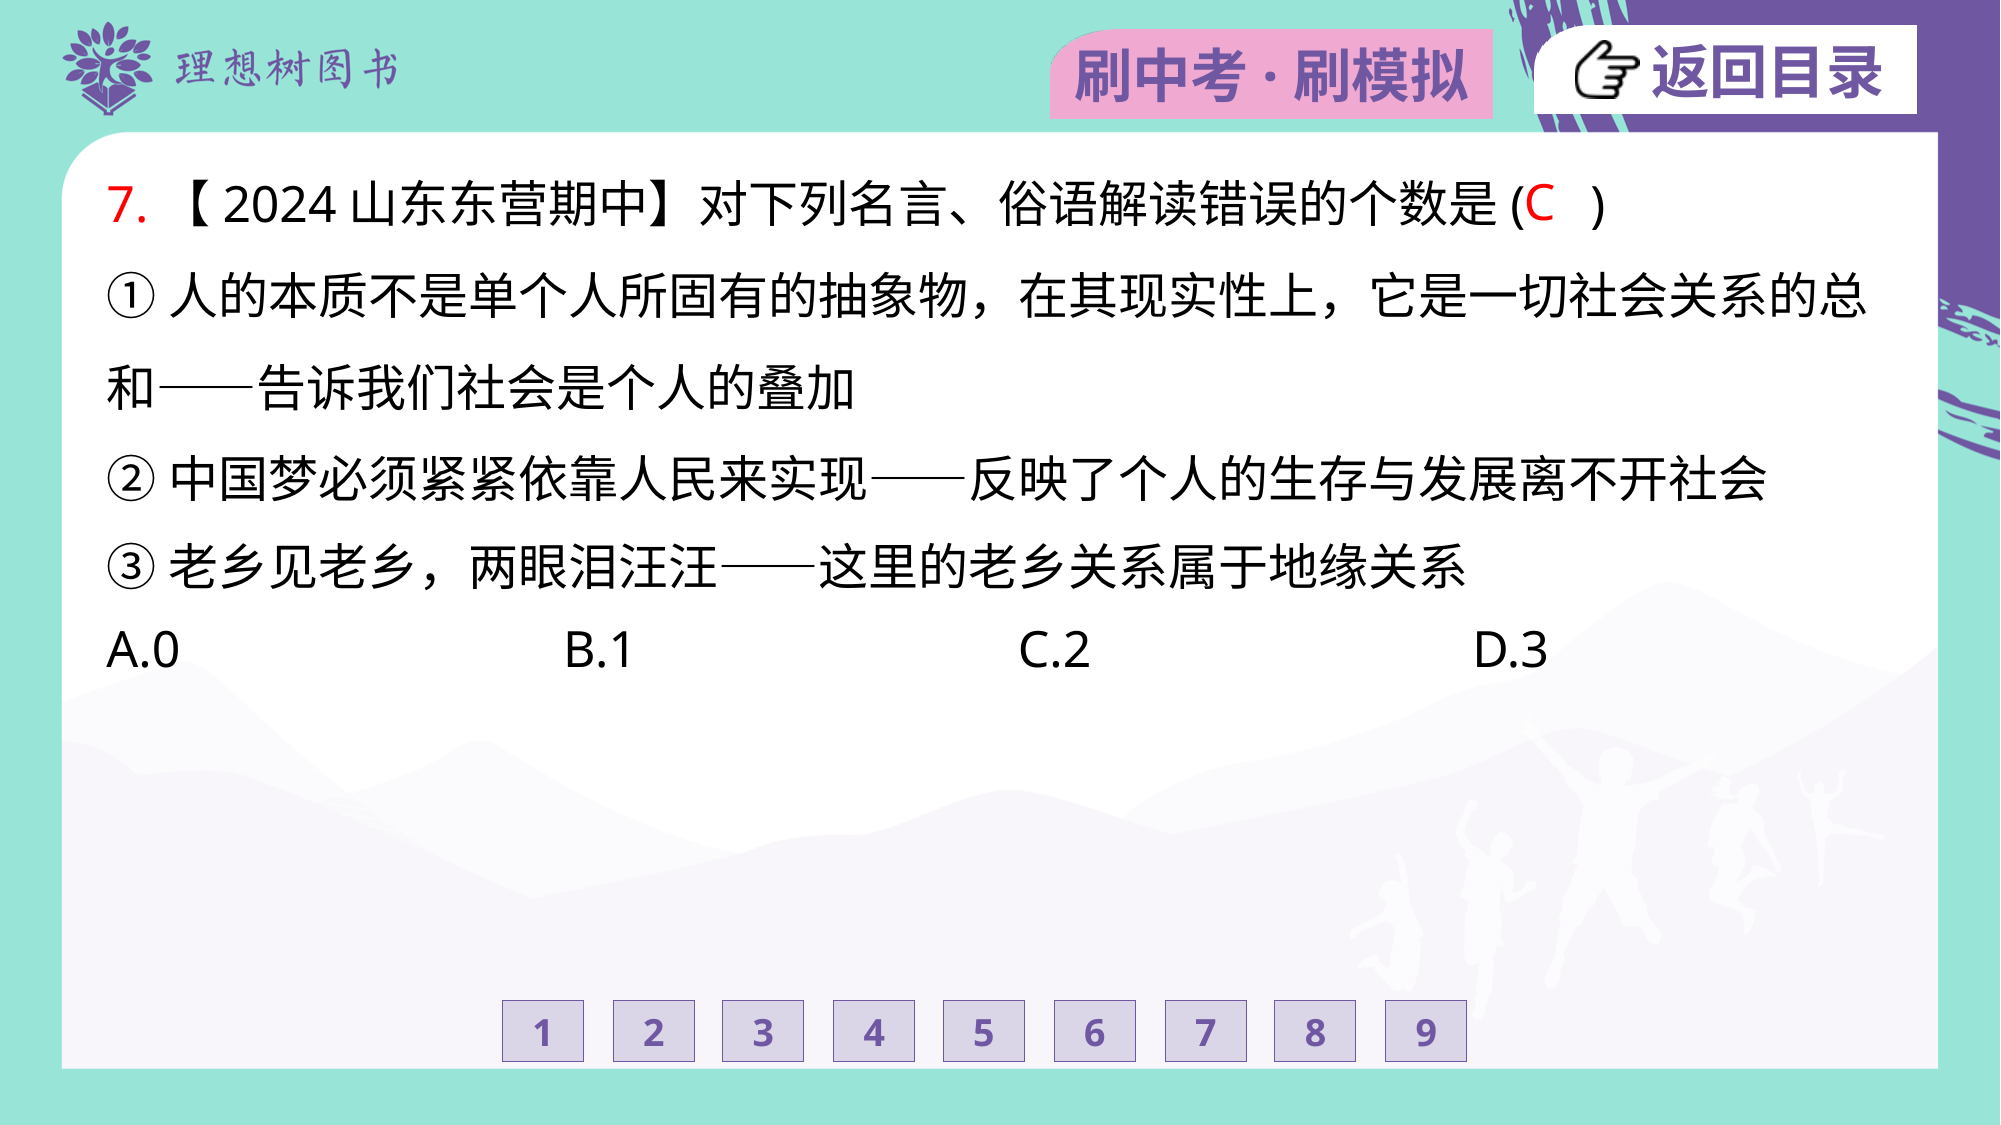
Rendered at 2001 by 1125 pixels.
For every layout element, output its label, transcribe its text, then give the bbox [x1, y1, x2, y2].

text_box A.0 B.1 C.2 D.3 [106, 590, 1895, 669]
text_box C [1509, 142, 1571, 221]
picture [0, 0, 2000, 1125]
text_box 7.【2024山东东营期中】对下列名言、俗语解读错误的个数是( ) ①人的本质不是单个人所固有的抽象物，在其现实性上，它是一切社会关系的总 和——告诉我们社会是个人的叠加 ②中国梦必须紧紧依靠人民来实现——反映了个人的生存与发展离不开社会 ③老乡见老乡，两眼泪汪汪——这里的老乡关系属于地缘关系 [106, 141, 1895, 586]
